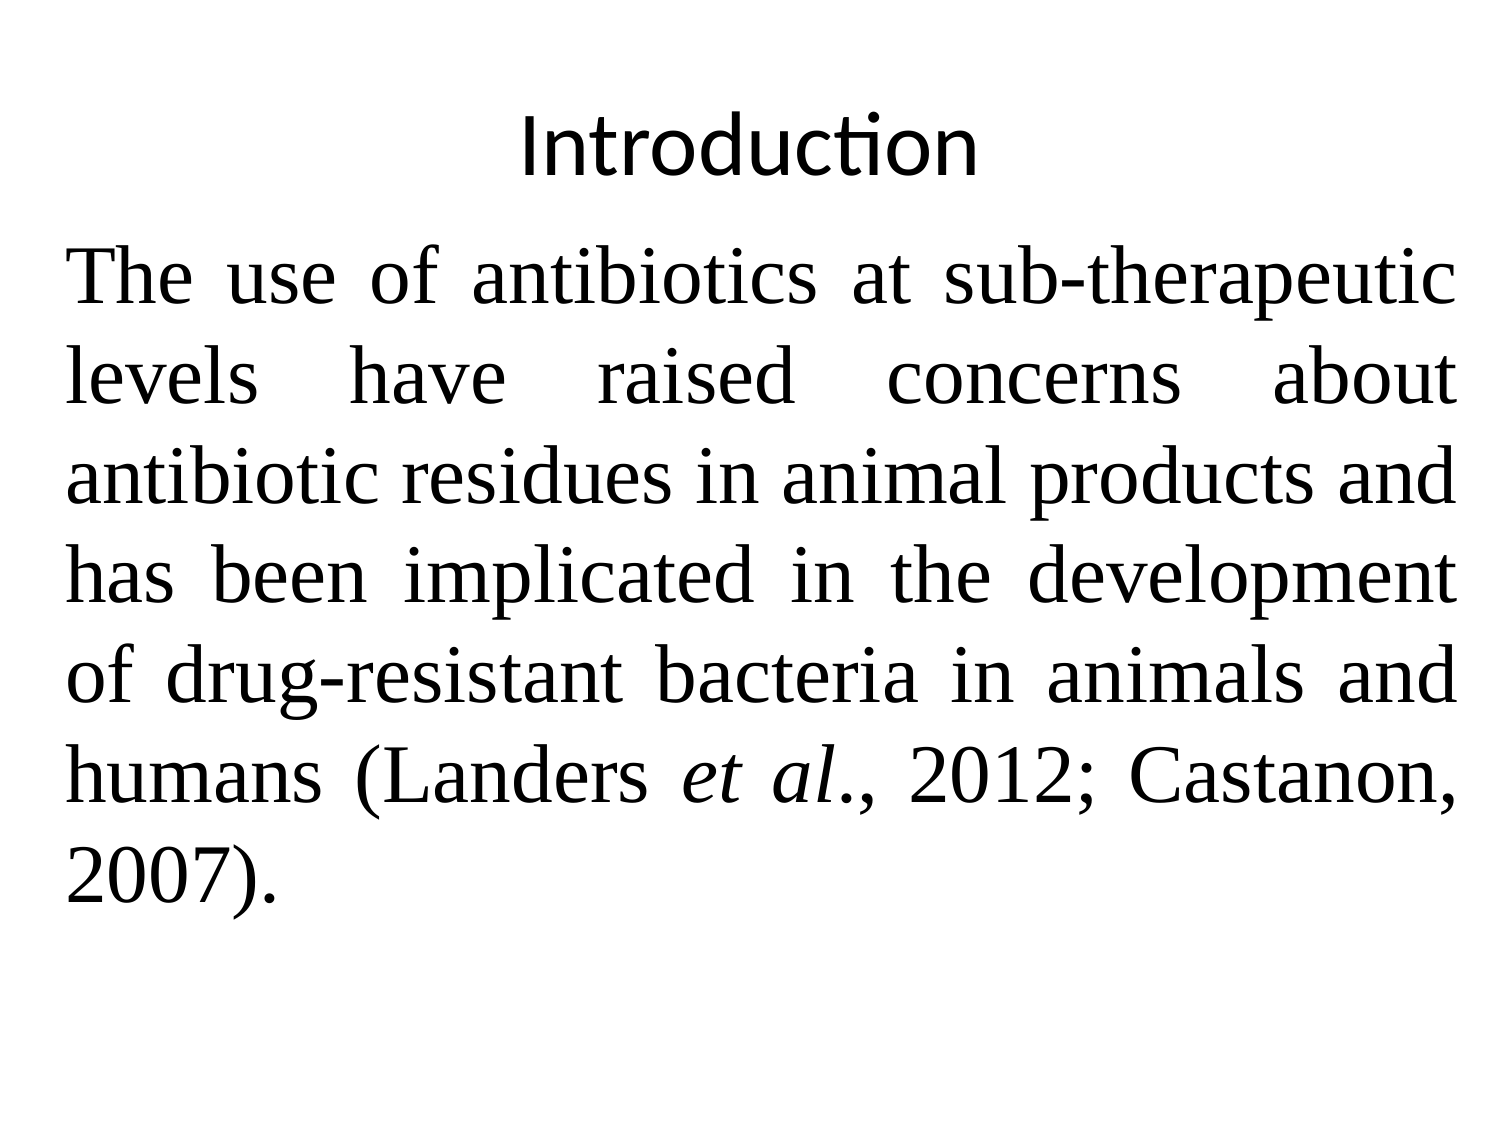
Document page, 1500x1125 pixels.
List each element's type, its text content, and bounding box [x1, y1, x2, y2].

list The use of antibiotics at sub-therapeutic levels have raised concerns about antibiotic residues in animal products and has been implicated in the development of drug-resistant bacteria in animals and humans (Landers et al., 2012; Castanon, 2007). [50, 212, 1475, 1063]
title Introduction [75, 45, 1425, 212]
